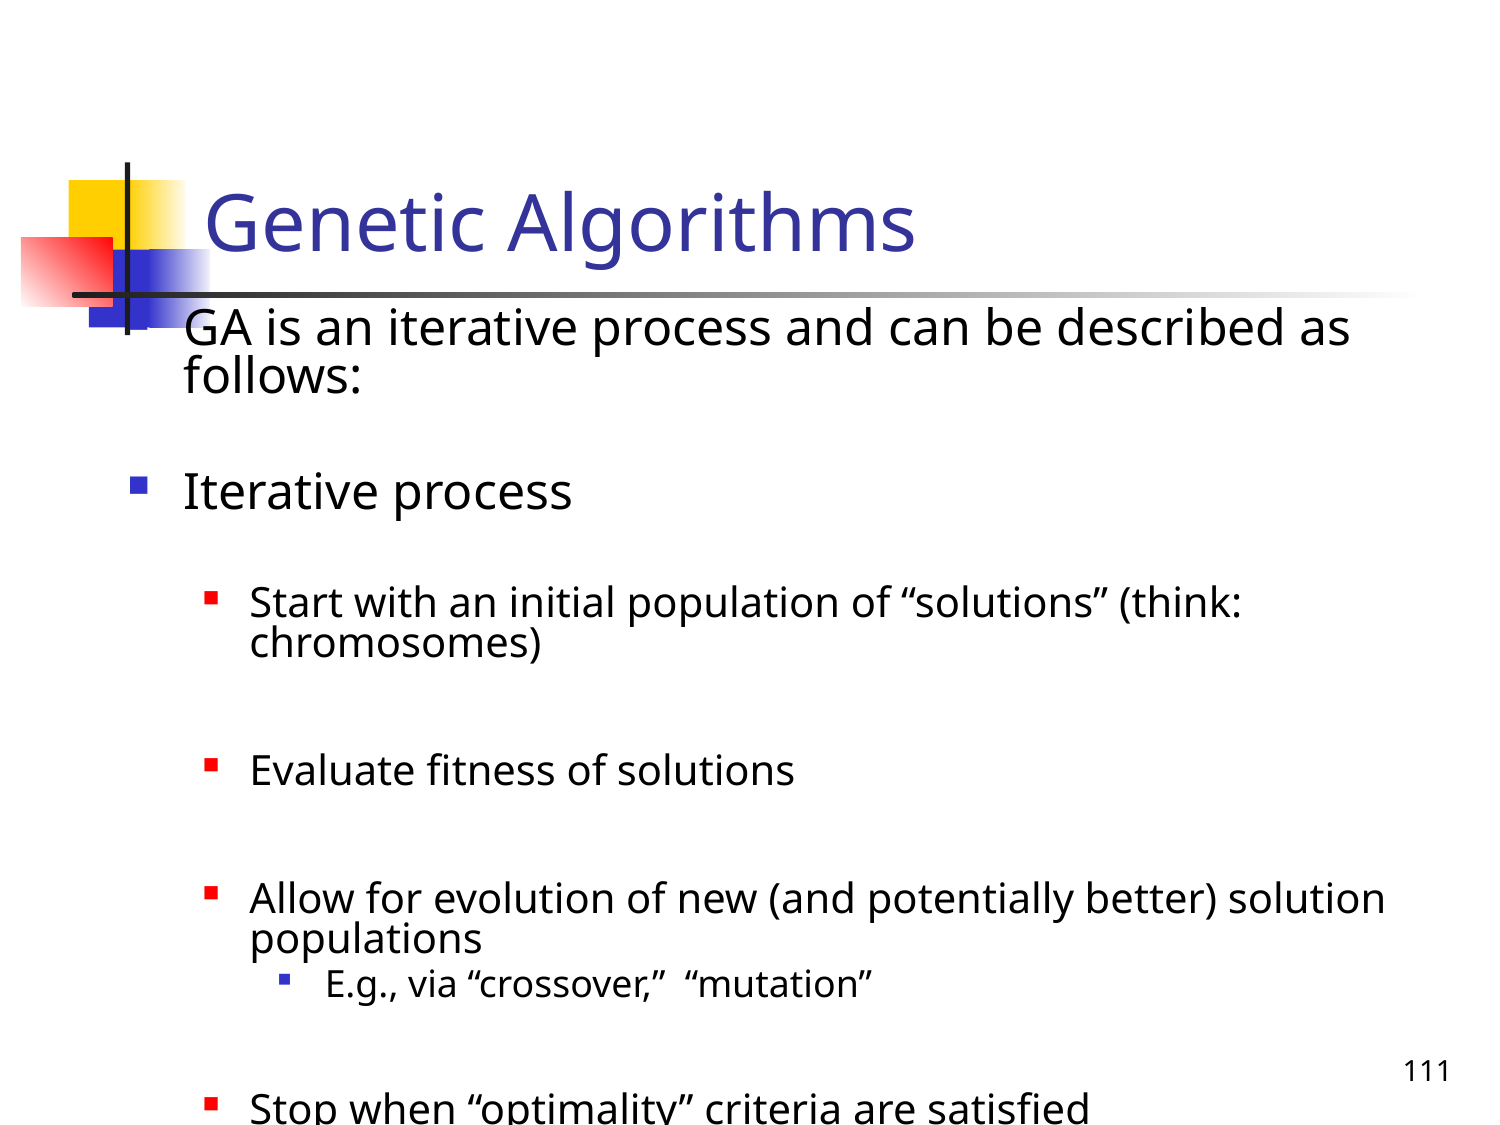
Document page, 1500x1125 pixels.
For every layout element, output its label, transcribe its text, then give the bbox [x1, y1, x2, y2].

list GA is an iterative process and can be described as follows: Iterative process Start with an initial population of “solutions” (think: chromosomes) Evaluate fitness of solutions Allow for evolution of new (and potentially better) solution populations E.g., via “crossover,” “mutation” Stop when “optimality” criteria are satisfied [112, 299, 1470, 1101]
title Genetic Algorithms [188, 34, 1468, 276]
